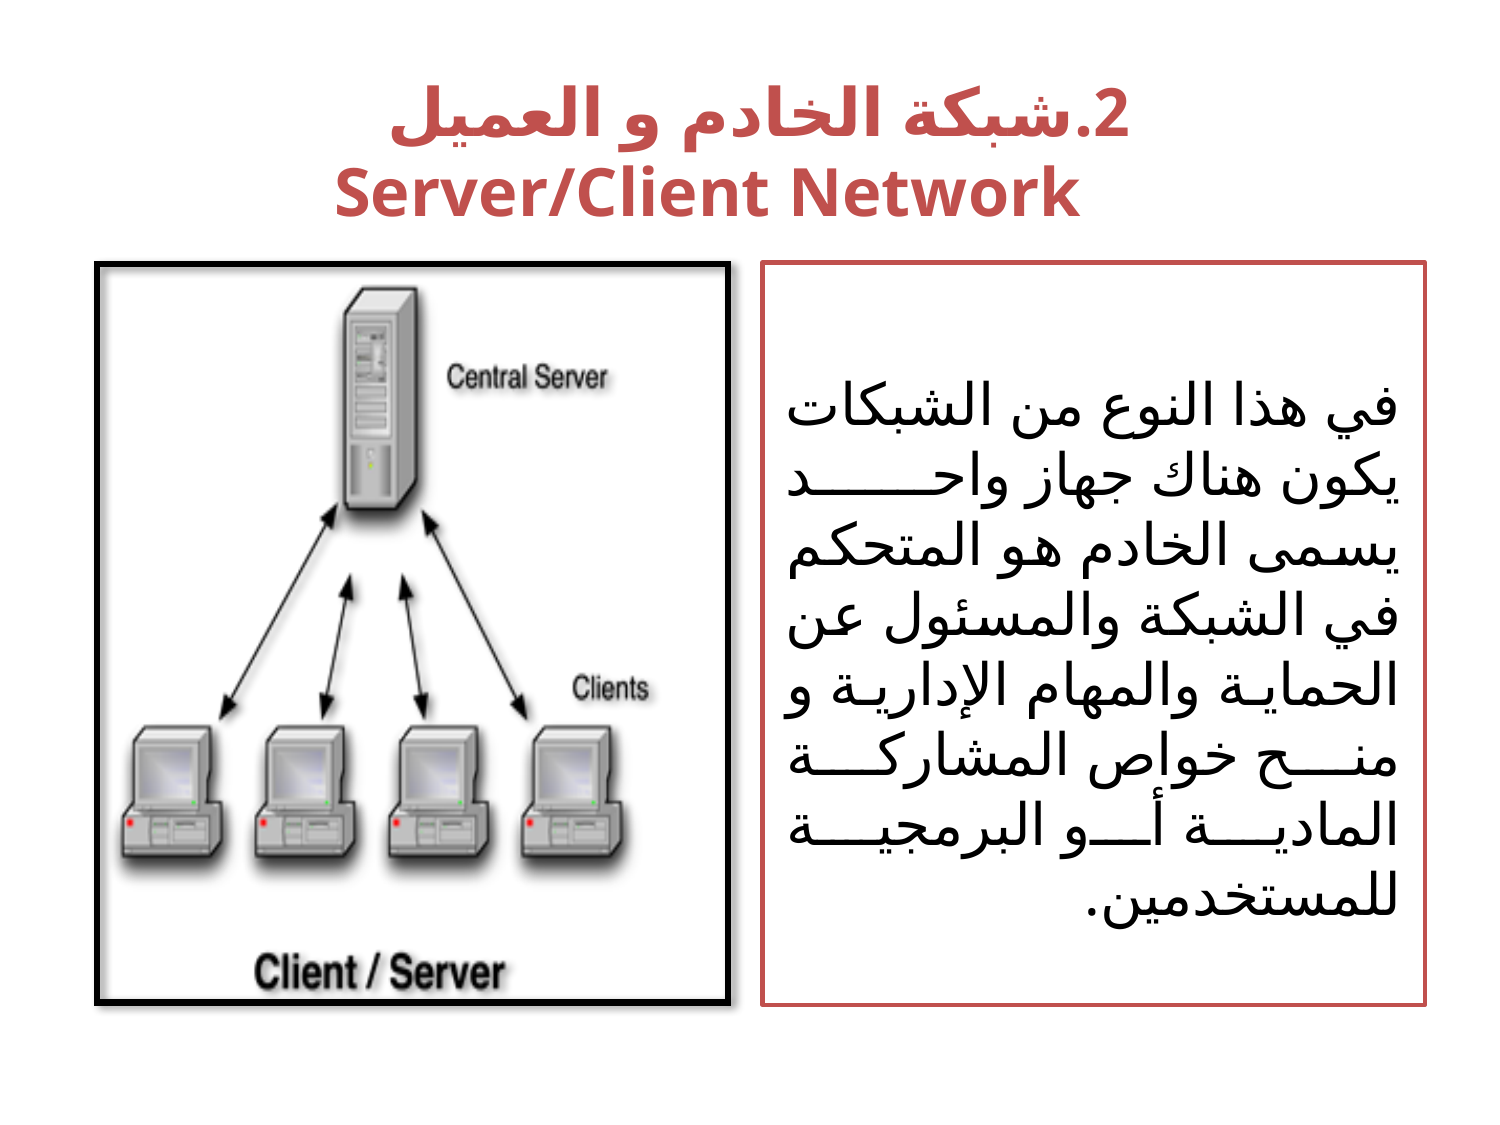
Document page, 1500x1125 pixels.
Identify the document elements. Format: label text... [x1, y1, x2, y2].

title 2.شبكة الخادم و العميل Server/Client Network [75, 45, 1425, 256]
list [100, 266, 726, 1000]
list في هذا النوع من الشبكات يكون هناك جهاز واحد يسمى الخادم هو المتحكم في الشبكة والمسئول عن الحماية والمهام الإدارية و منح خواص المشاركة المادية أو البرمجية للمستخدمين. [760, 260, 1427, 1007]
